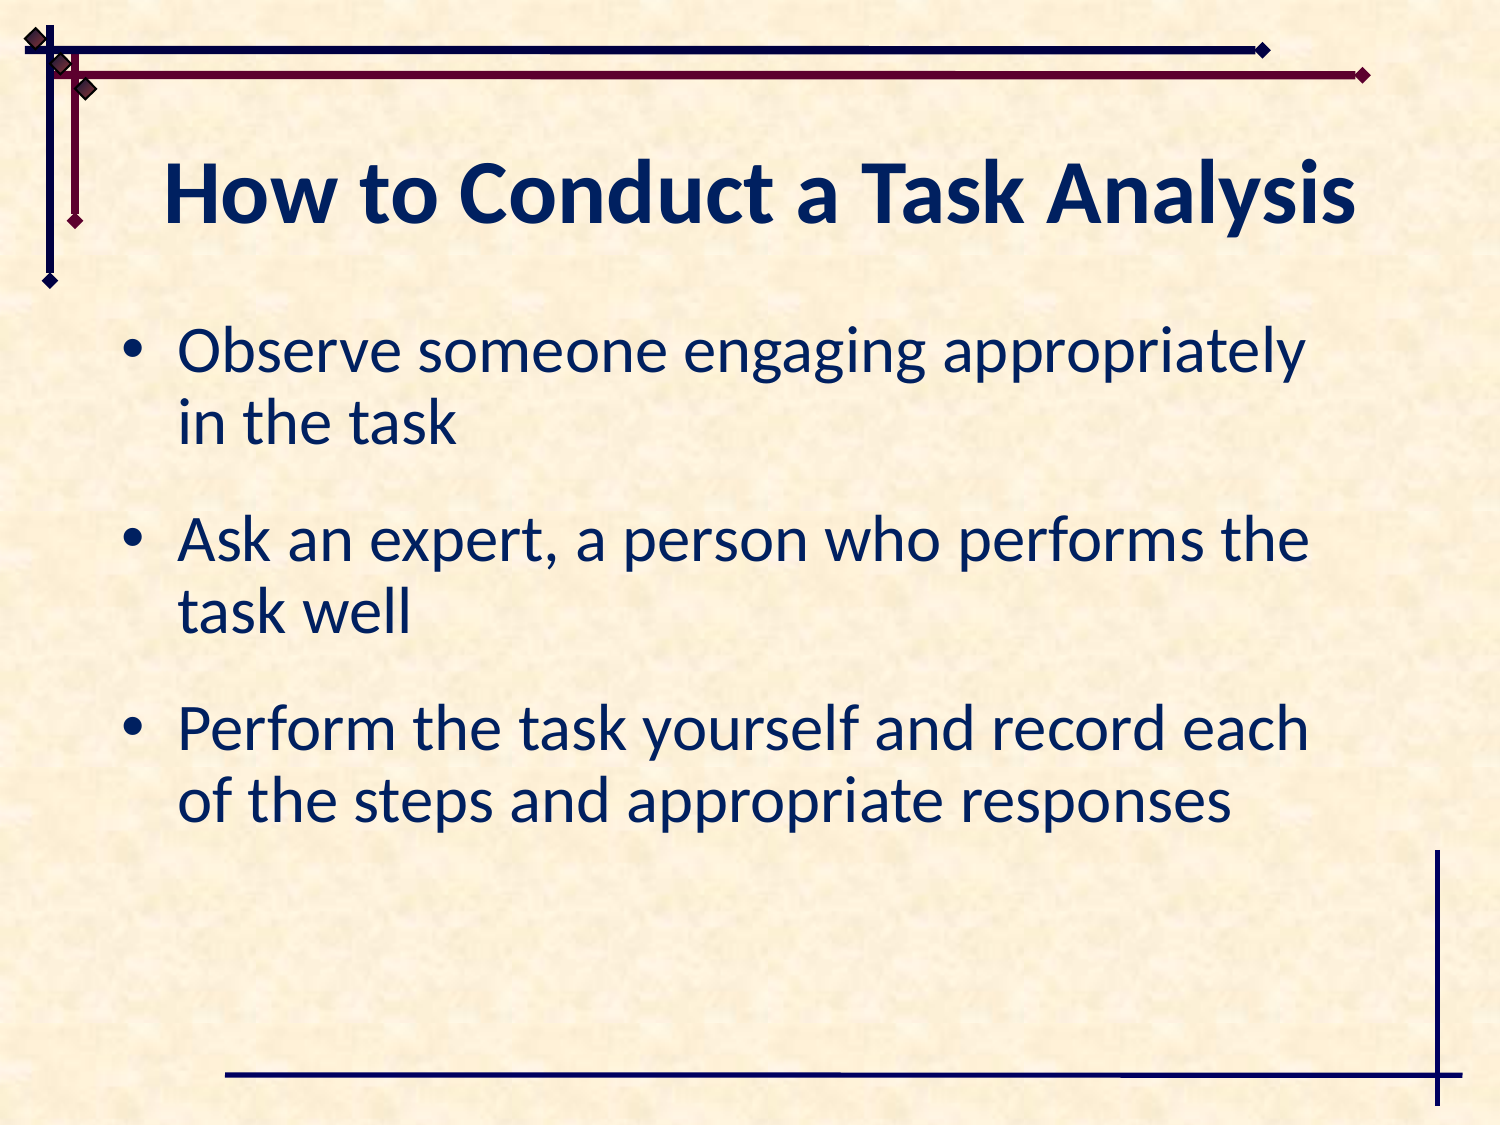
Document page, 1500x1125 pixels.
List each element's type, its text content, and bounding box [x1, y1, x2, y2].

picture [0, 0, 1500, 1125]
title How to Conduct a Task Analysis [125, 87, 1397, 288]
list Observe someone engaging appropriately in the task Ask an expert, a person who performs the task well Perform the task yourself and record each of the steps and appropriate responses [106, 307, 1388, 950]
